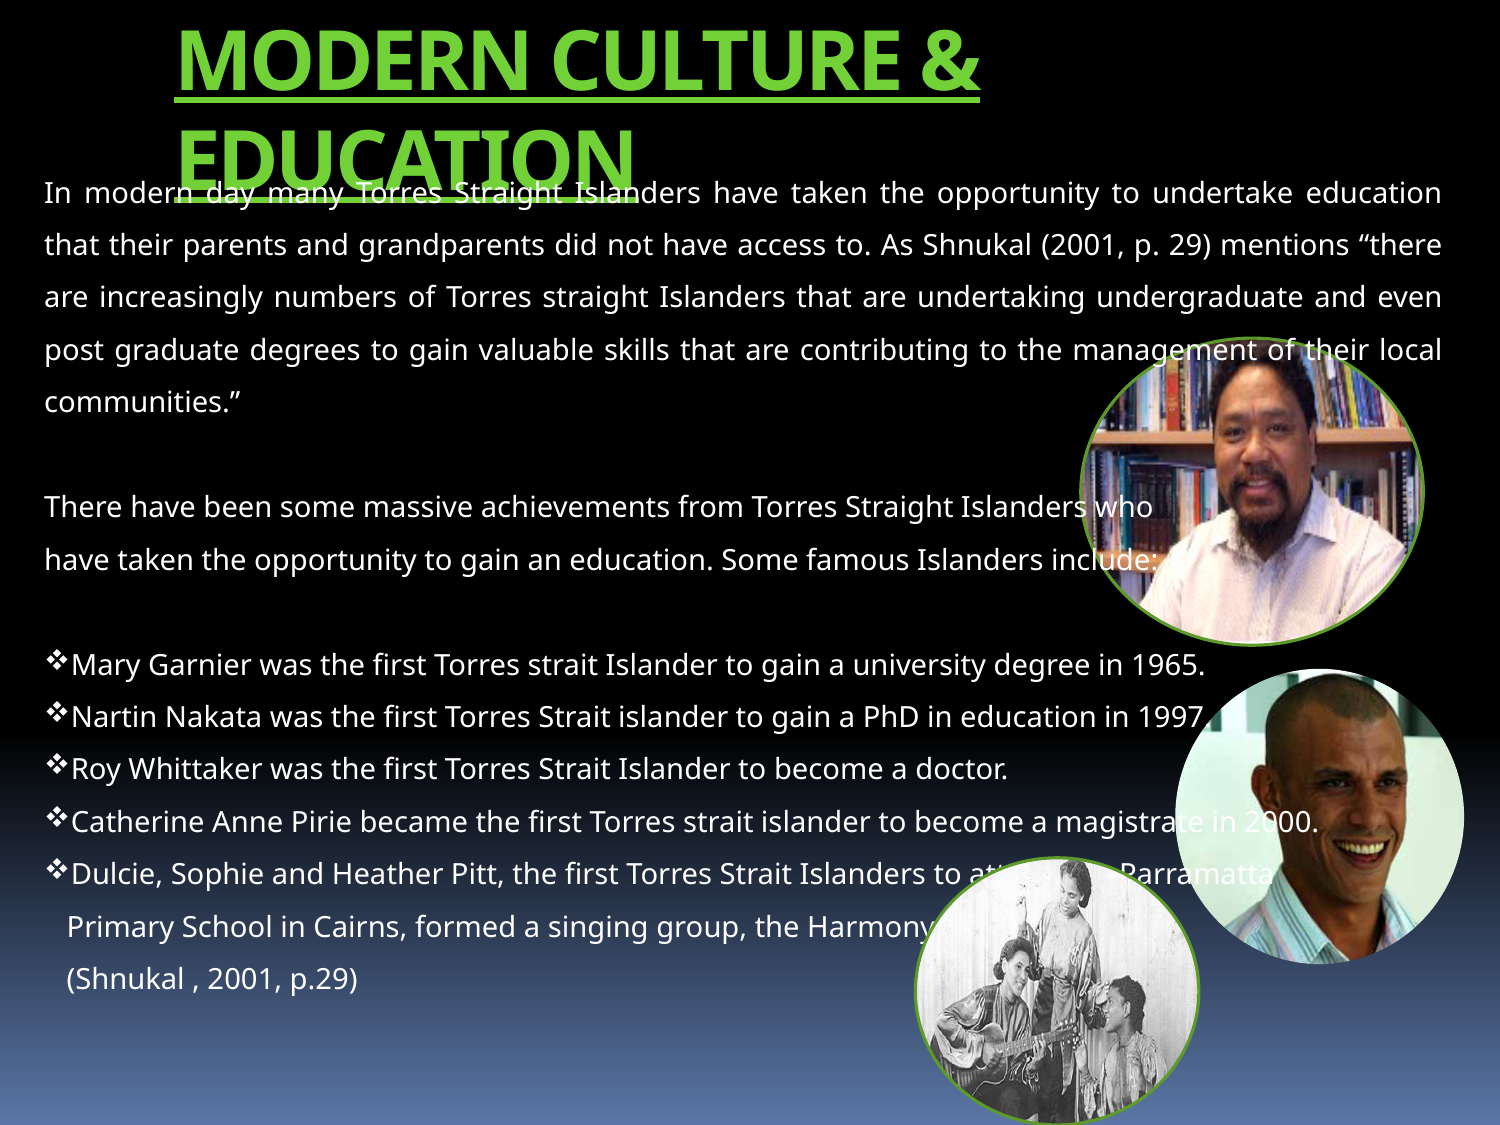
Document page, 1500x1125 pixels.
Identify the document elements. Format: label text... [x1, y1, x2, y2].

text_box Modern culture & Education [159, 0, 1365, 148]
picture [1174, 668, 1465, 965]
text_box [913, 856, 1201, 1125]
text_box In modern day many Torres Straight Islanders have taken the opportunity to undertake education that their parents and grandparents did not have access to. As Shnukal (2001, p. 29) mentions “there are increasingly numbers of Torres straight Islanders that are undertaking undergraduate and even post graduate degrees to gain valuable skills that are contributing to the management of their local communities.” There have been some massive achievements from Torres Straight Islanders who have taken the opportunity to gain an education. Some famous Islanders include: Mary Garnier was the first Torres strait Islander to gain a university degree in 1965. Nartin Nakata was the first Torres Strait islander to gain a PhD in education in 1997. Roy Whittaker was the first Torres Strait Islander to become a doctor. Catherine Anne Pirie became the first Torres strait islander to become a magistrate in 2000. Dulcie, Sophie and Heather Pitt, the first Torres Strait Islanders to attend the Parramatta Primary School in Cairns, formed a singing group, the Harmony Sisters (Shnukal , 2001, p.29) [29, 148, 1459, 1003]
